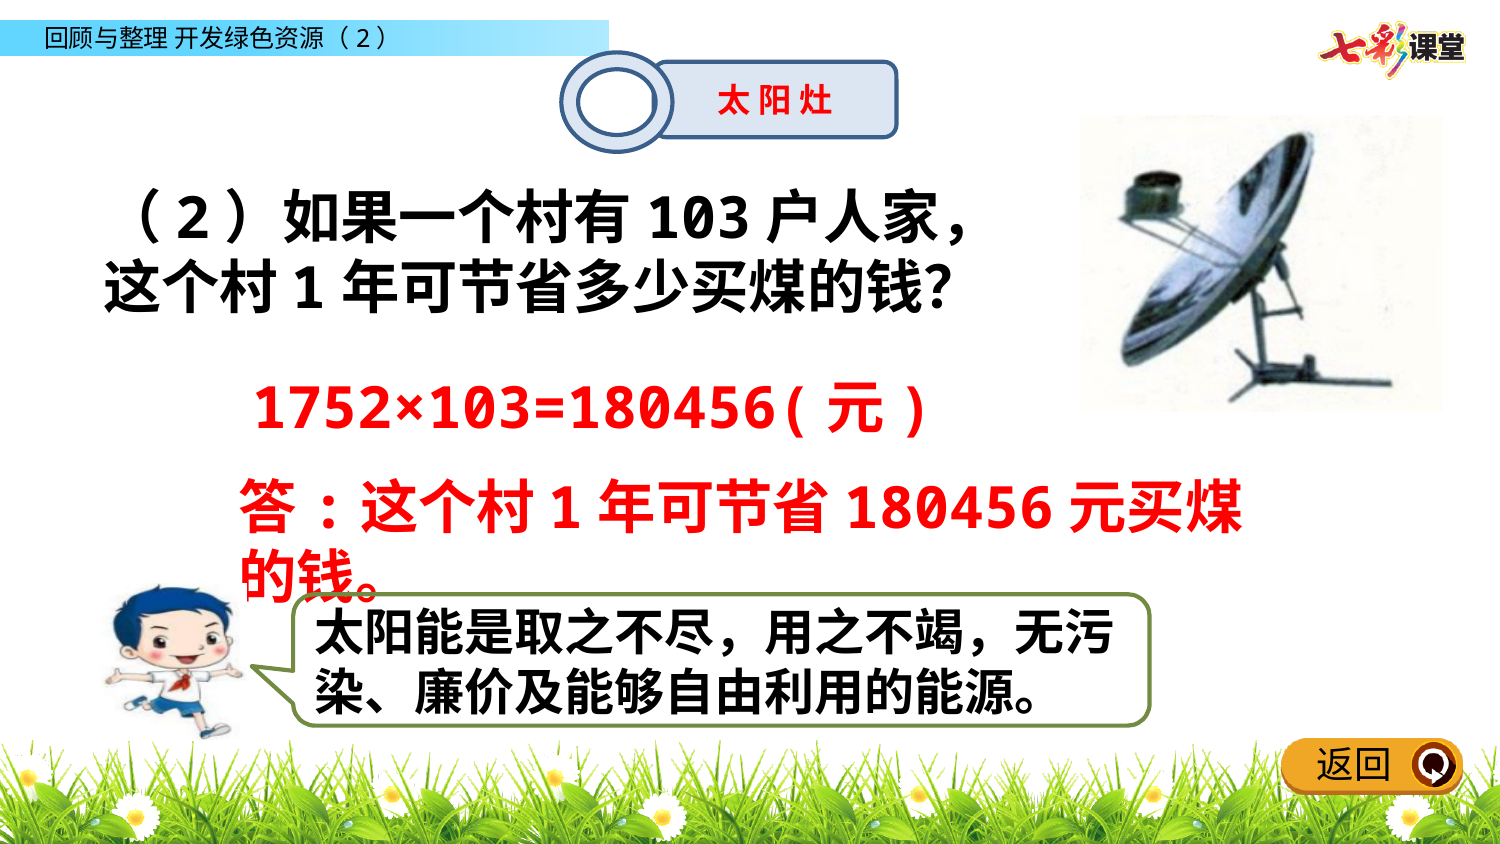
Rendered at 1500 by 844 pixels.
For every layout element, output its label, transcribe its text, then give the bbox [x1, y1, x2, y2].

picture [1316, 20, 1468, 80]
text_box （2）如果一个村有103户人家，这个村1年可节省多少买煤的钱？ [88, 172, 1034, 328]
picture [1080, 115, 1443, 412]
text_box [561, 52, 897, 153]
text_box 1752×103=180456(元) [237, 362, 967, 448]
text_box 答:这个村1年可节省180456元买煤的钱。 [224, 462, 1282, 618]
text_box 太阳能是取之不尽，用之不竭，无污染、廉价及能够自由利用的能源。 [252, 592, 1152, 728]
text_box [1281, 733, 1464, 795]
picture [0, 583, 1500, 844]
